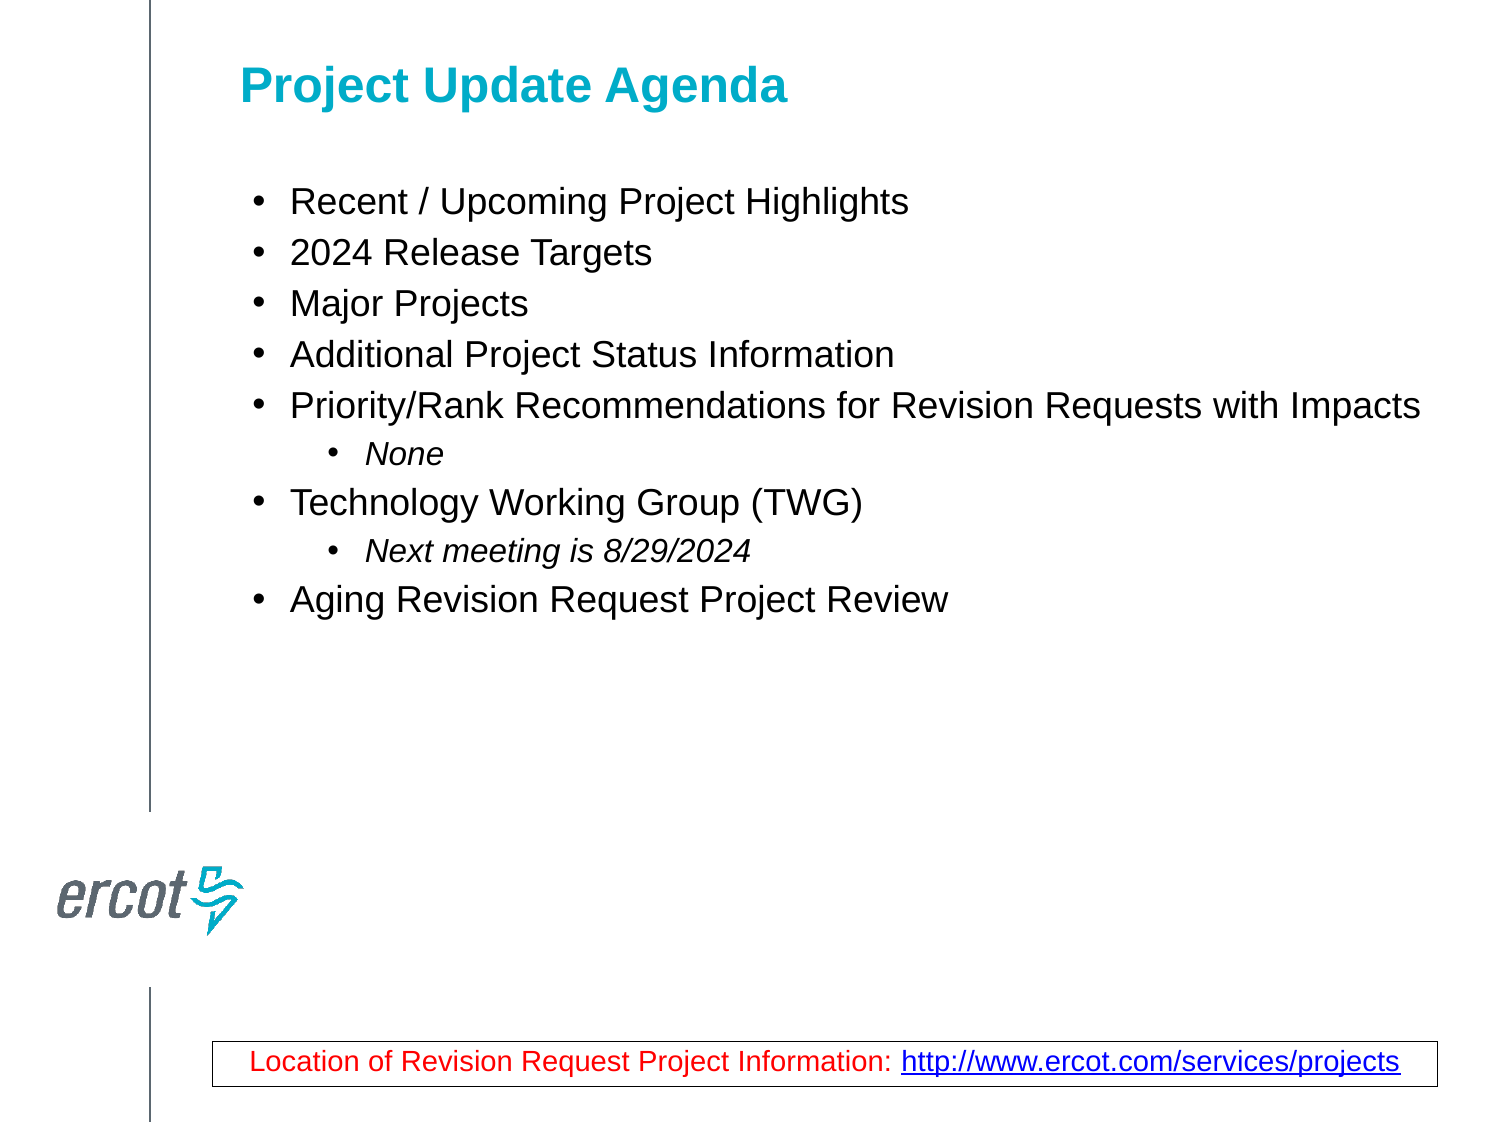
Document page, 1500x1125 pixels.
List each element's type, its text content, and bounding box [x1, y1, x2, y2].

list Recent / Upcoming Project Highlights 2024 Release Targets Major Projects Additional Project Status Information Priority/Rank Recommendations for Revision Requests with Impacts None Technology Working Group (TWG) Next meeting is 8/29/2024 Aging Revision Request Project Review [162, 174, 1450, 1025]
text_box Location of Revision Request Project Information: http://www.ercot.com/services/projects [212, 1041, 1438, 1087]
text_box Project Update Agenda [225, 52, 938, 125]
picture [53, 862, 162, 938]
